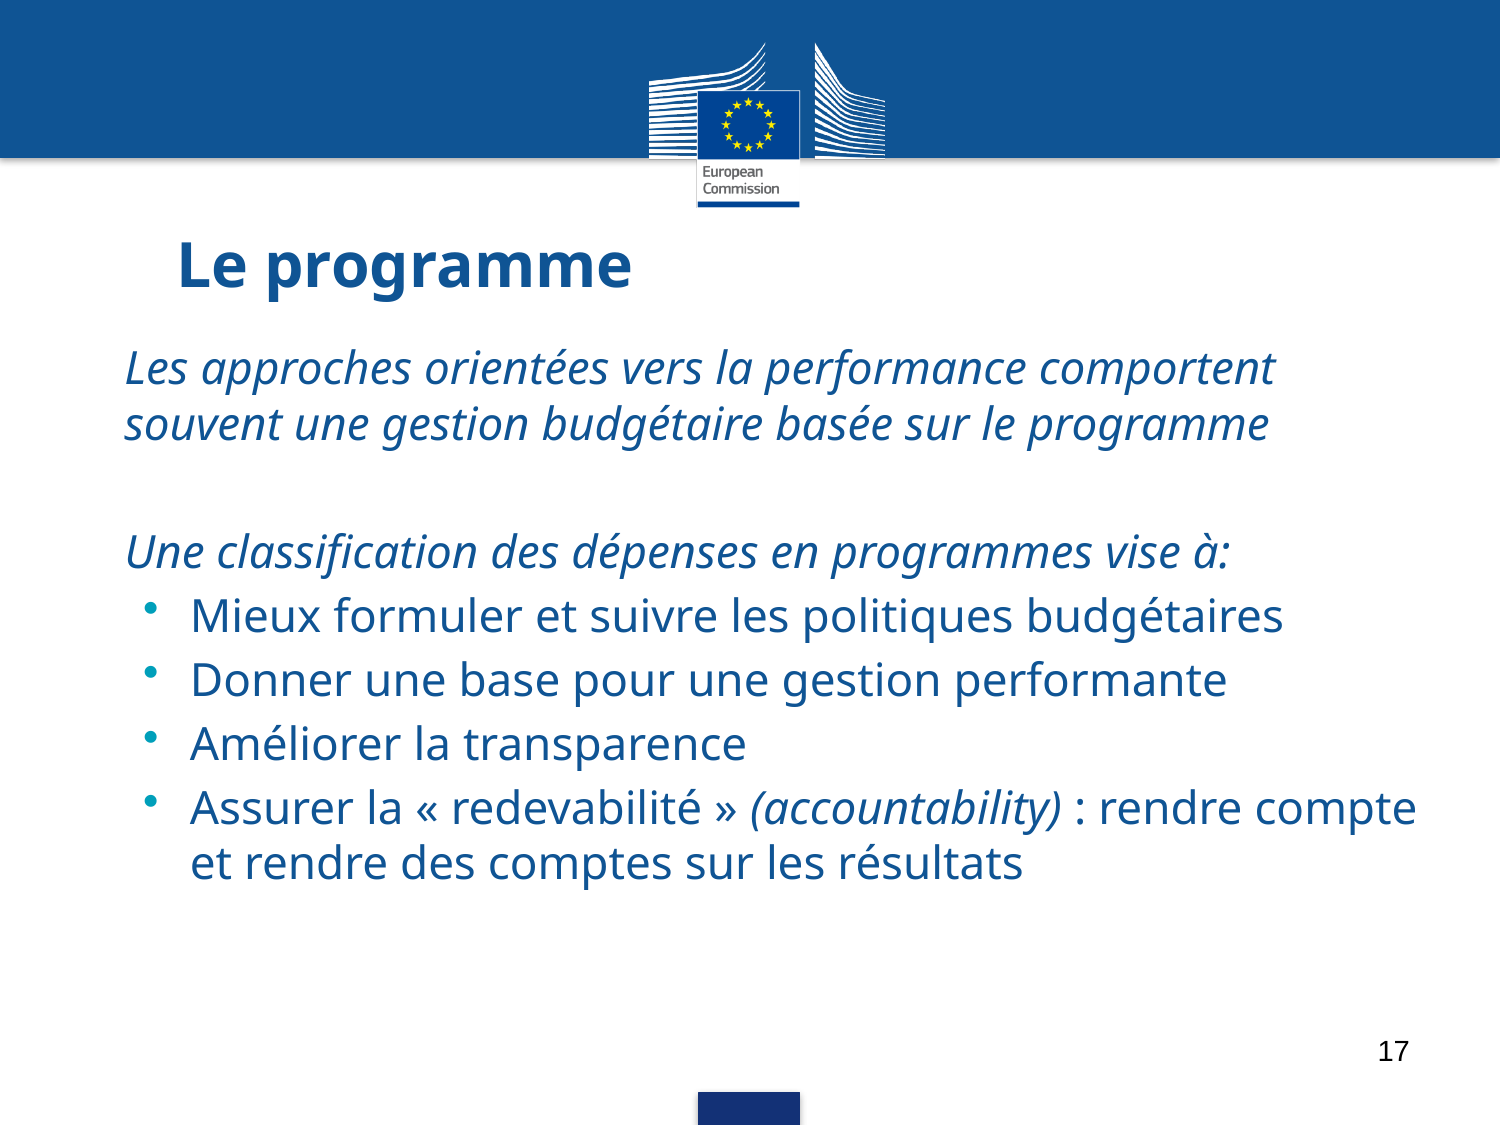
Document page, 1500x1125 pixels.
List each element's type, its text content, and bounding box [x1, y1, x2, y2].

picture [649, 42, 885, 180]
slide_number 17 [1074, 1024, 1426, 1103]
list Les approches orientées vers la performance comportent souvent une gestion budgétaire basée sur le programme Une classification des dépenses en programmes vise à: Mieux formuler et suivre les politiques budgétaires Donner une base pour une gestion performante Améliorer la transparence Assurer la « redevabilité » (accountability) : rendre compte et rendre des comptes sur les résultats [52, 262, 1439, 1001]
title Le programme [160, 180, 1499, 344]
